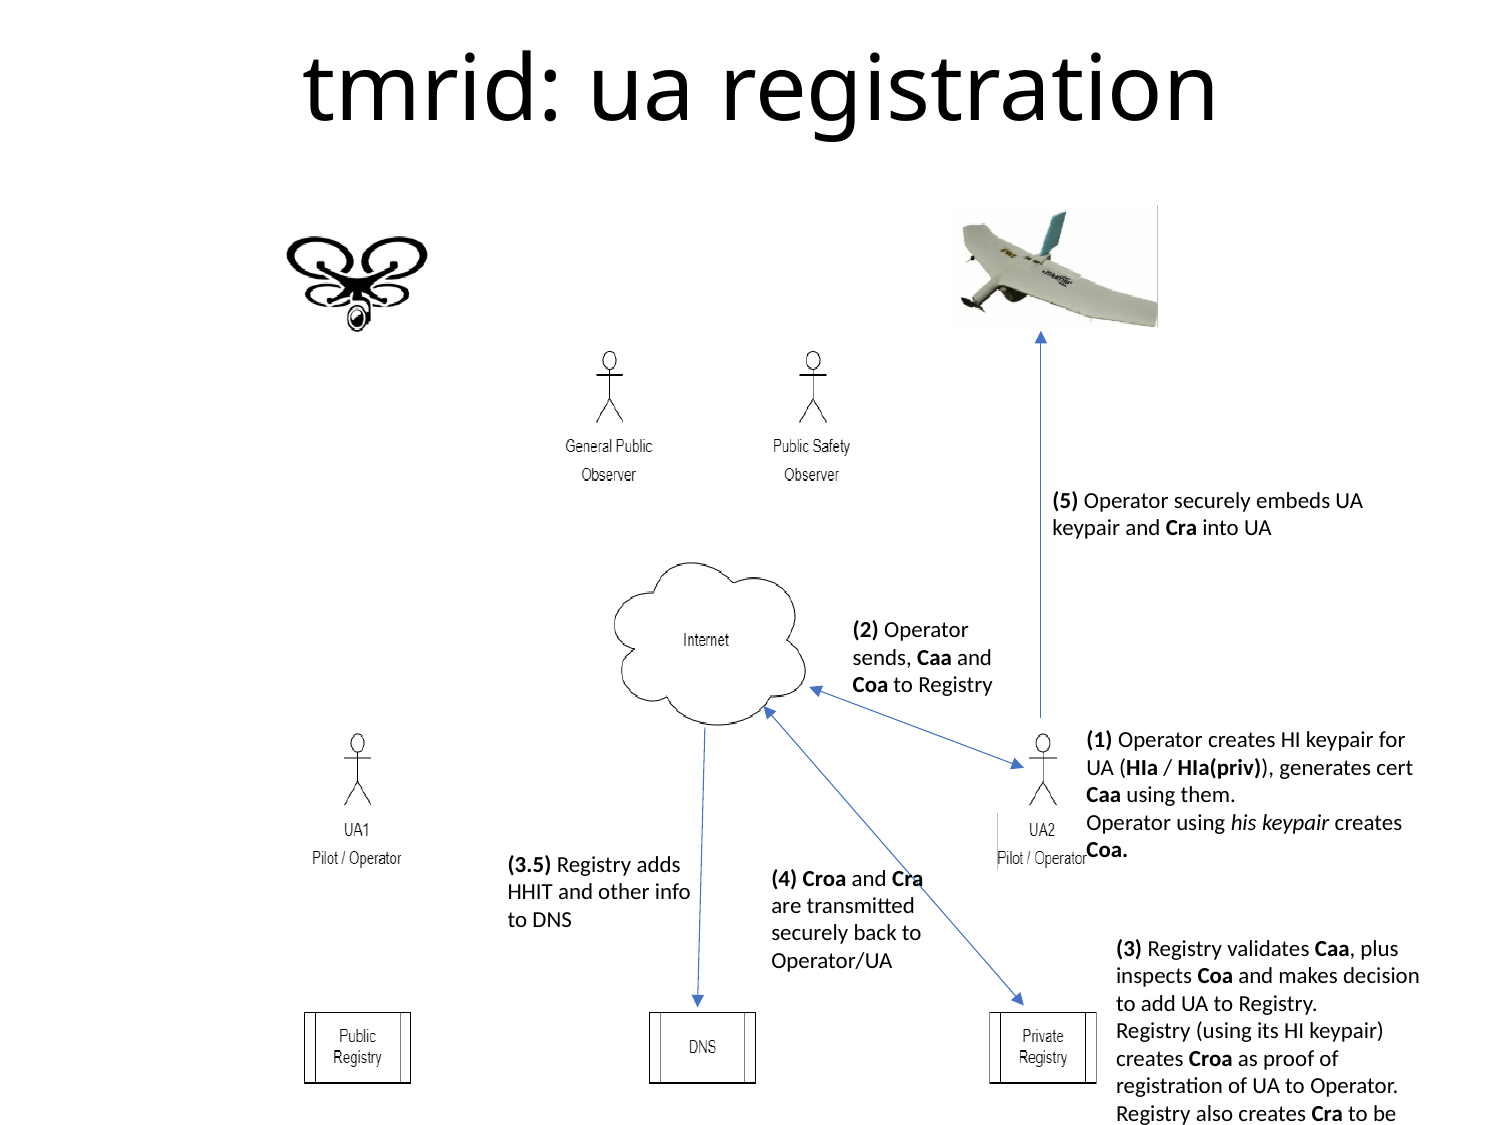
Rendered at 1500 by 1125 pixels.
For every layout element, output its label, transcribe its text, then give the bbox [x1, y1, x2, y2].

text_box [697, 727, 705, 1008]
text_box (5) Operator securely embeds UA keypair and Cra into UA [1158, 477, 1435, 548]
picture [286, 205, 1158, 1084]
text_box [809, 686, 1024, 705]
text_box (3) Registry validates Caa, plus inspects Coa and makes decision to add UA to Registry. Registry (using its HI keypair) creates Croa as proof of registration of UA to Operator. Registry also creates Cra to be used in TMRID Auth. Message. [1101, 926, 1458, 1125]
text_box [763, 705, 1024, 1006]
text_box tmrid: ua registration [229, 0, 1295, 181]
text_box (1) Operator creates HI keypair for UA (HIa / HIa(priv)), generates cert Caa using them. Operator using his keypair creates Coa. [1158, 717, 1452, 870]
